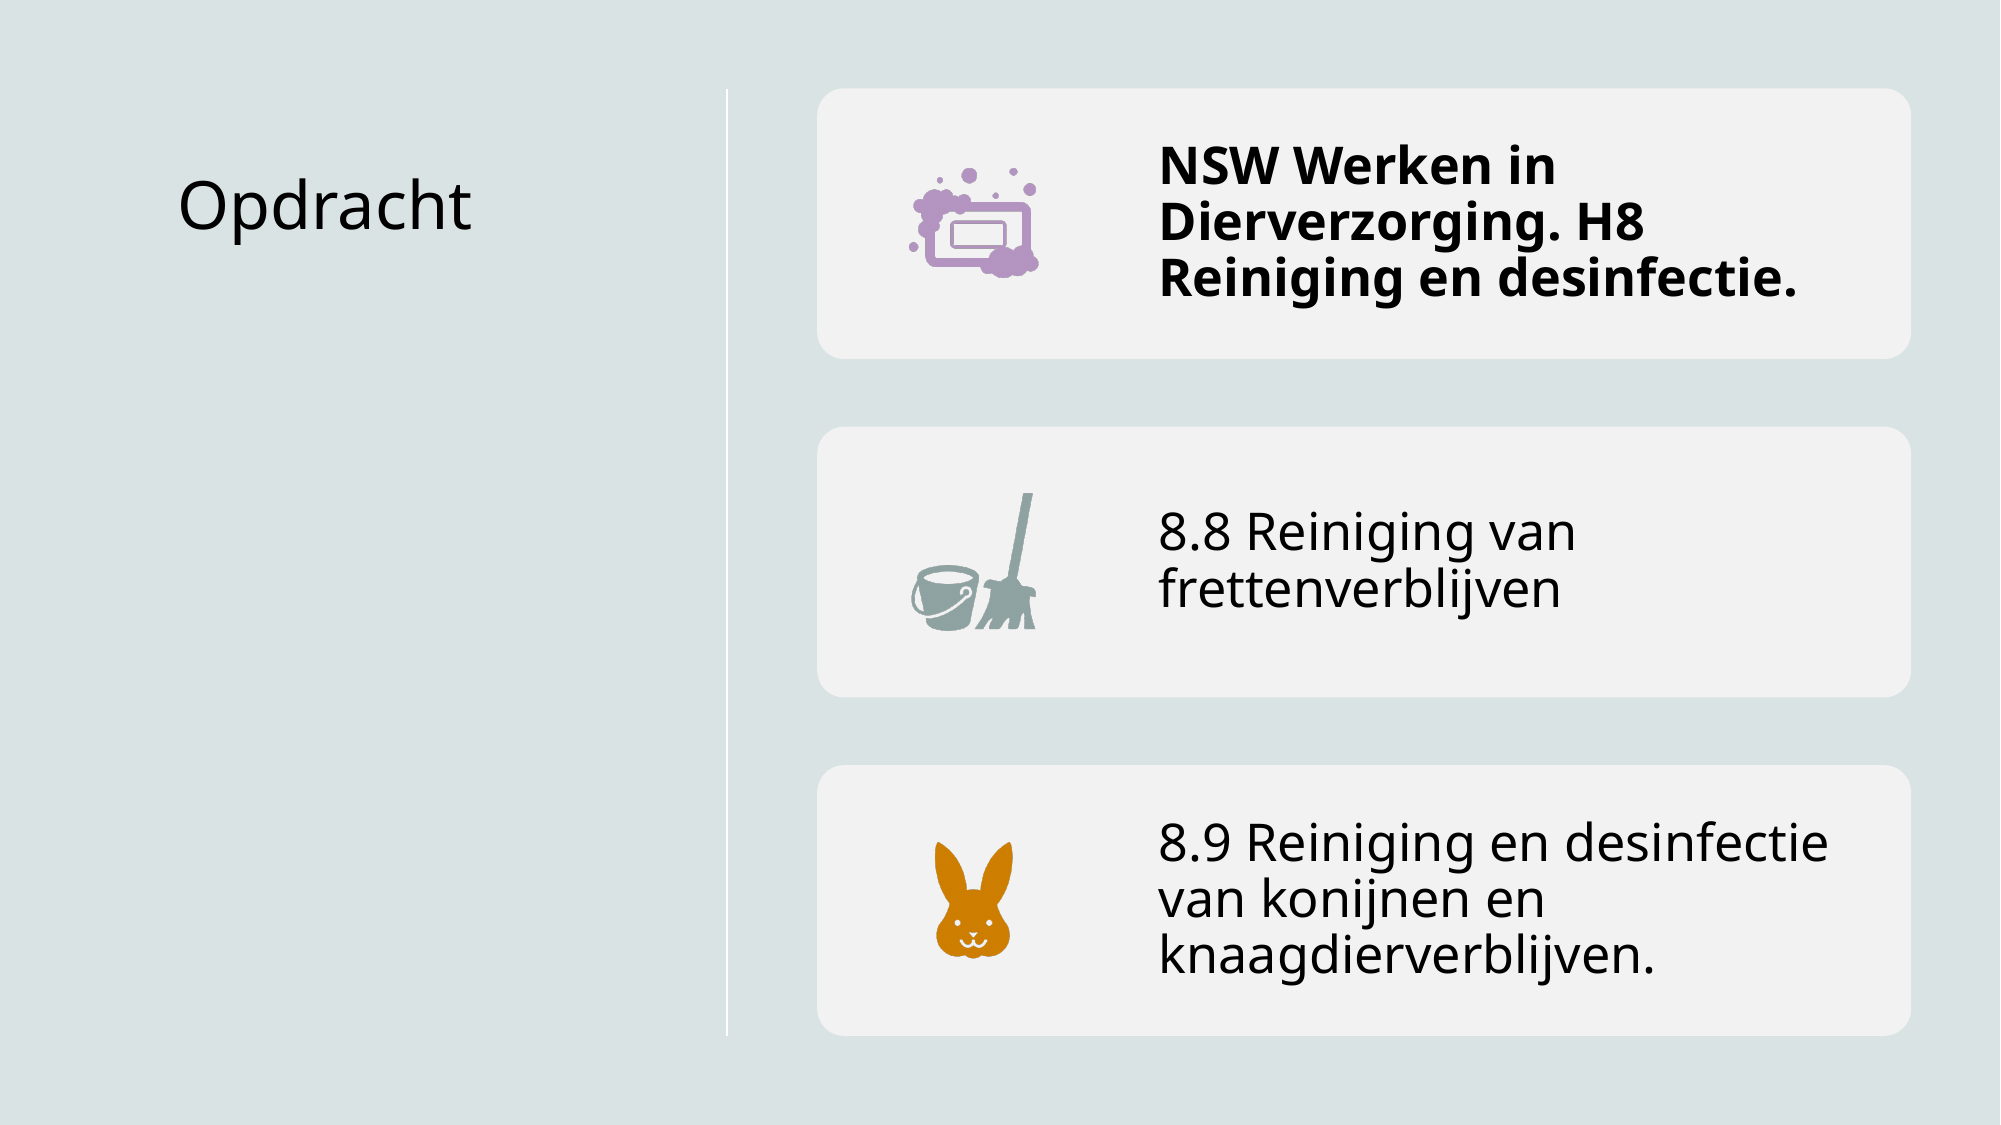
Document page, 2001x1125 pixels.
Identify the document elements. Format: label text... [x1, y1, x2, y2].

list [816, 87, 1912, 1037]
text_box [0, 0, 2000, 1125]
title Opdracht [162, 155, 623, 925]
